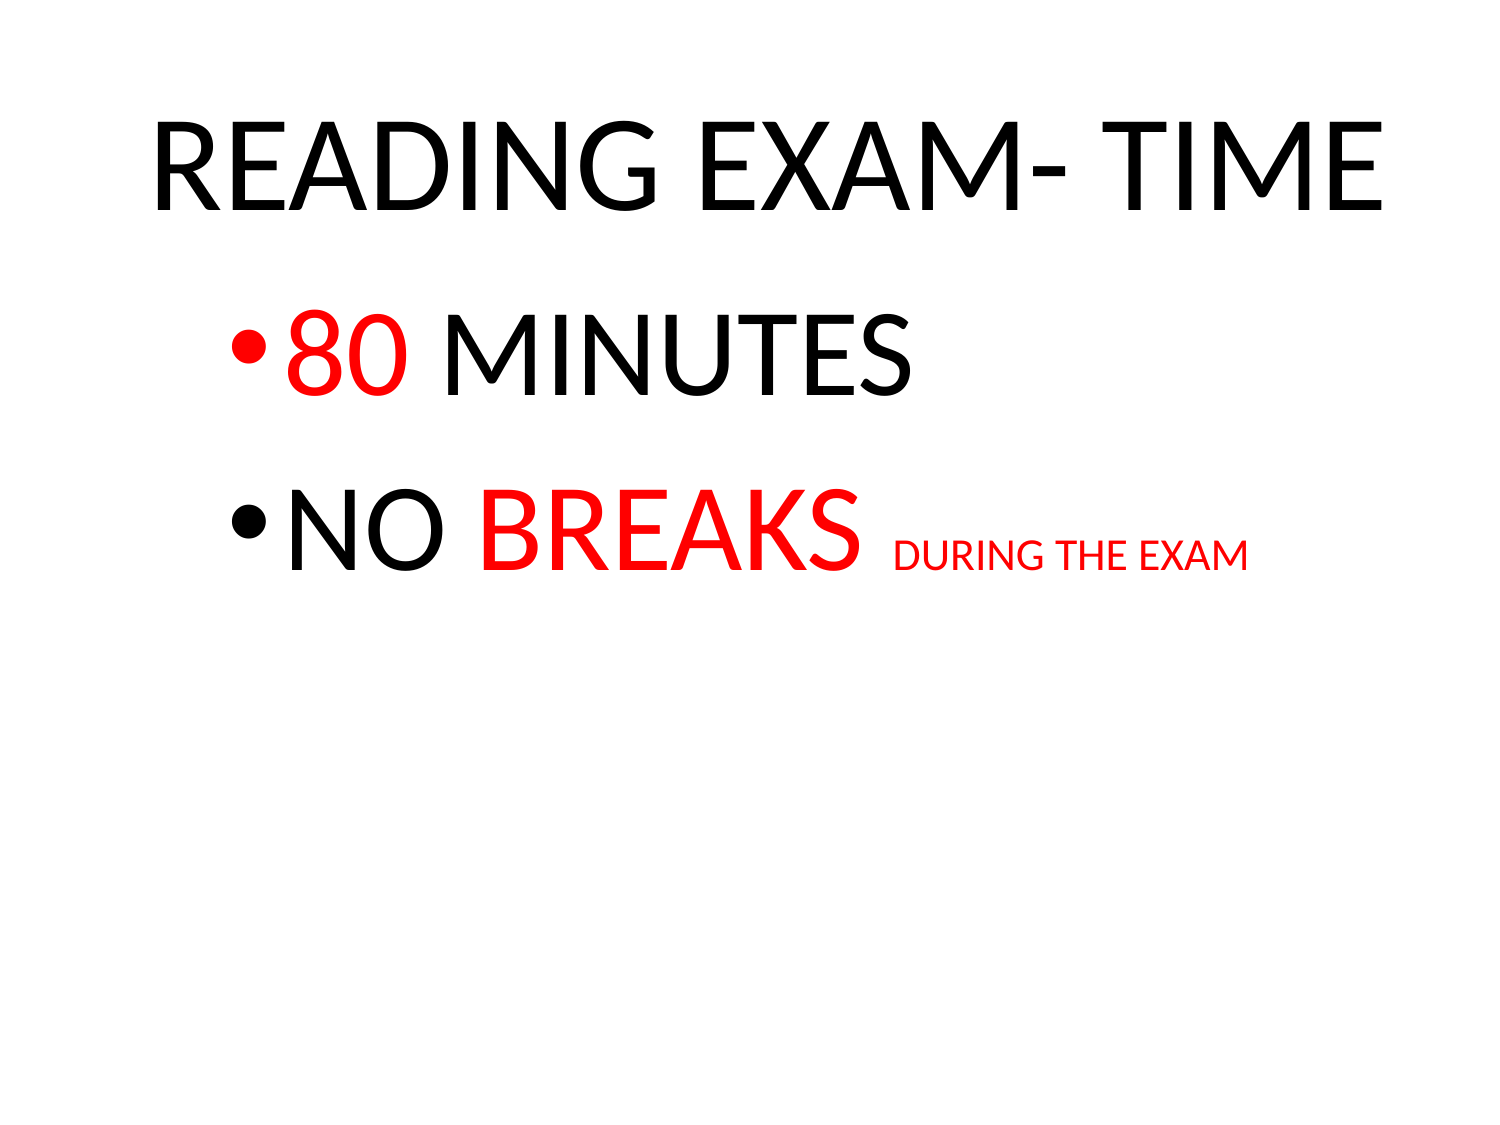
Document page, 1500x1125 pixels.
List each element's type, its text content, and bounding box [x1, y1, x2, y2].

title READING EXAM- TIME [75, 50, 1425, 238]
list 80 MINUTES NO BREAKS DURING THE EXAM [212, 262, 1325, 1005]
